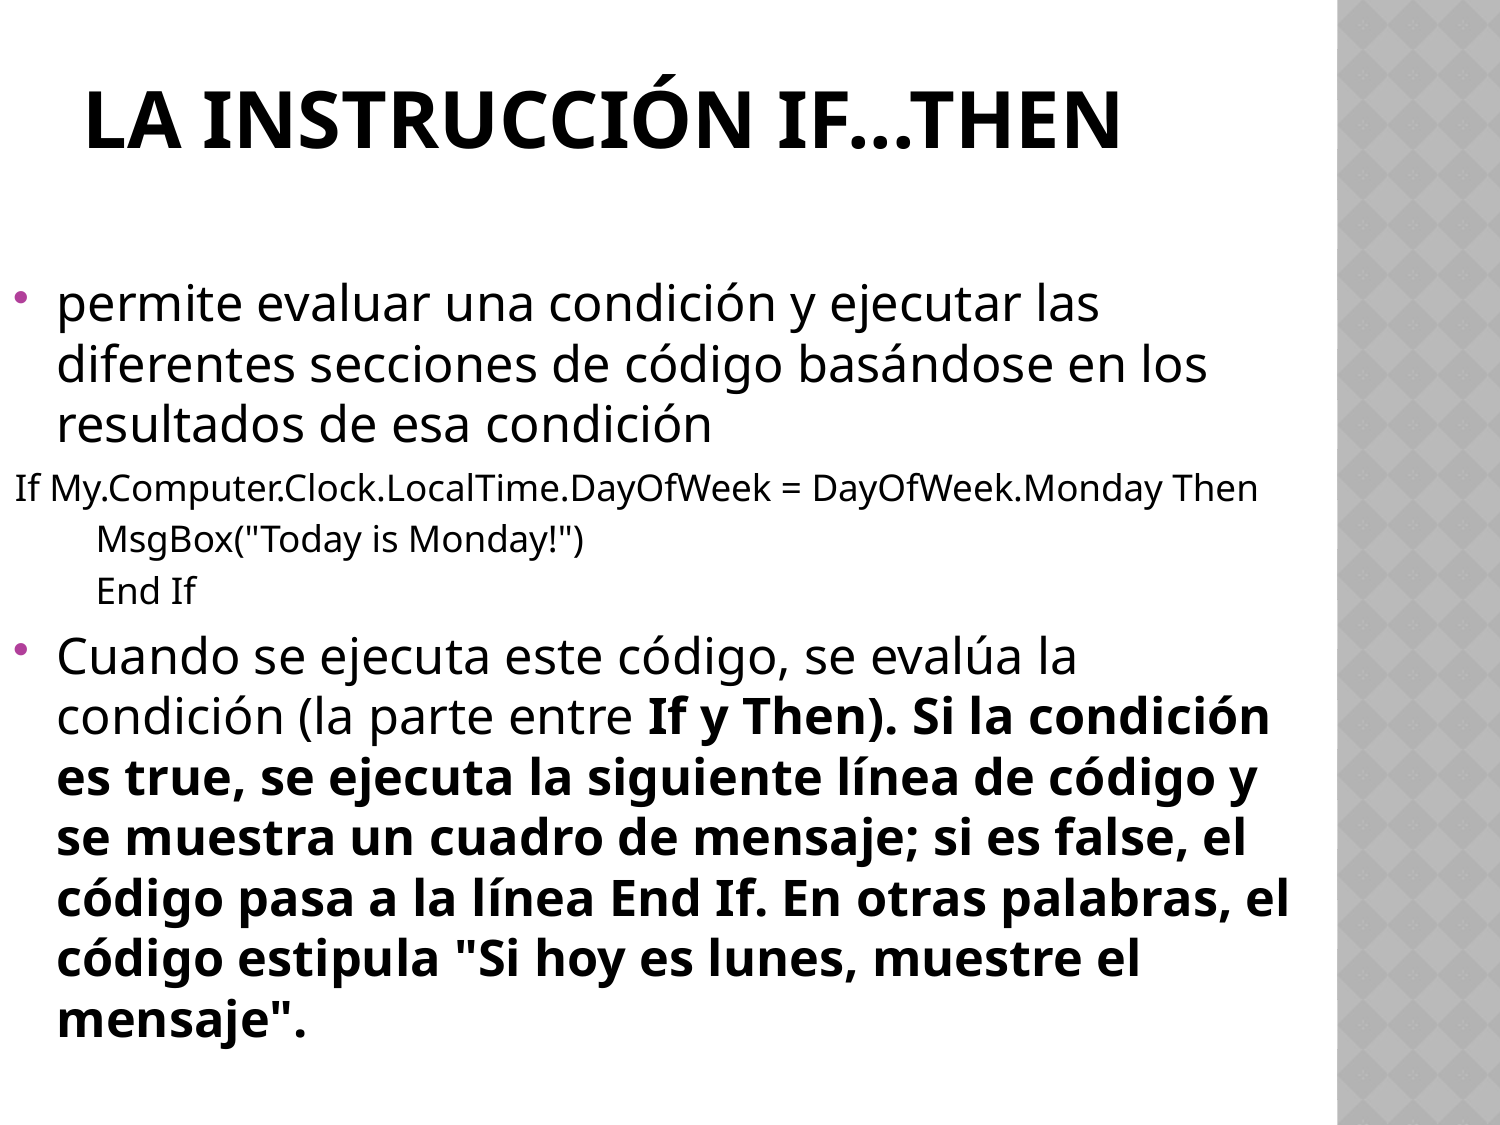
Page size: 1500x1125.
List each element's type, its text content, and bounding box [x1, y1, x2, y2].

title la instrucción If...Then [75, 52, 1263, 164]
list permite evaluar una condición y ejecutar las diferentes secciones de código basándose en los resultados de esa condición If My.Computer.Clock.LocalTime.DayOfWeek = DayOfWeek.Monday Then MsgBox("Today is Monday!") End If Cuando se ejecuta este código, se evalúa la condición (la parte entre If y Then). Si la condición es true, se ejecuta la siguiente línea de código y se muestra un cuadro de mensaje; si es false, el código pasa a la línea End If. En otras palabras, el código estipula "Si hoy es lunes, muestre el mensaje". [0, 264, 1336, 1059]
